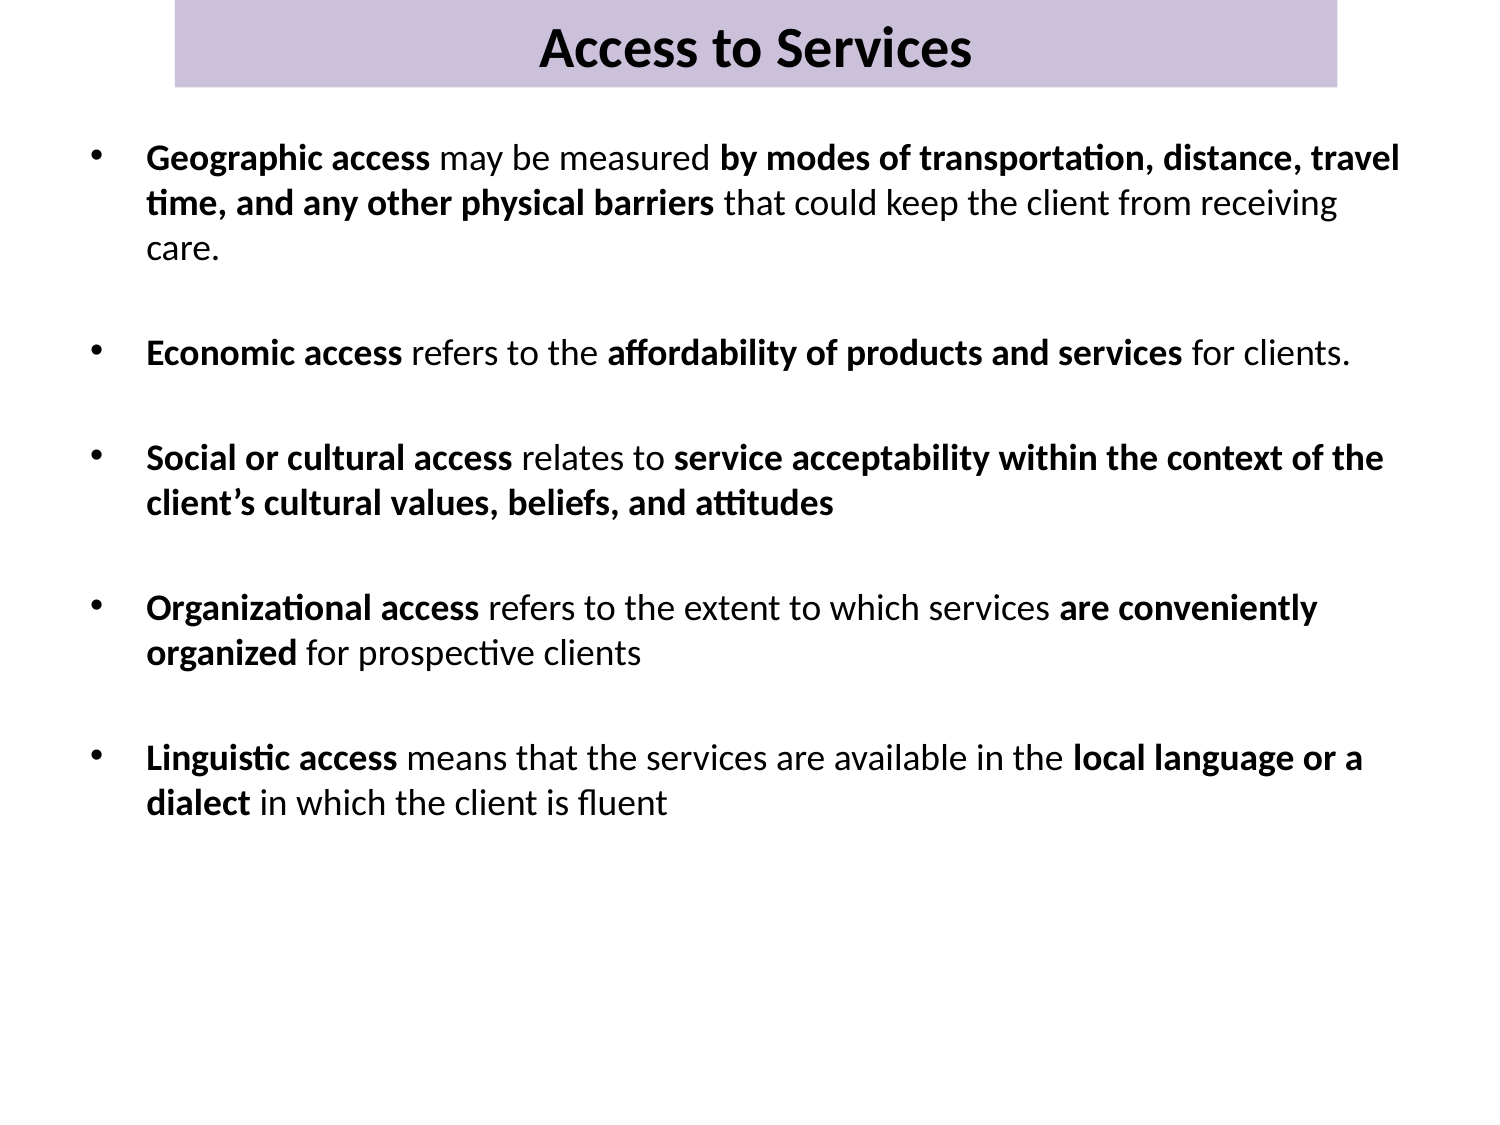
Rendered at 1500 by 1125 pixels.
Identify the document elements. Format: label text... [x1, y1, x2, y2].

title Access to Services [174, 0, 1338, 88]
list Geographic access may be measured by modes of transportation, distance, travel time, and any other physical barriers that could keep the client from receiving care. Economic access refers to the affordability of products and services for clients. Social or cultural access relates to service acceptability within the context of the client’s cultural values, beliefs, and attitudes Organizational access refers to the extent to which services are conveniently organized for prospective clients Linguistic access means that the services are available in the local language or a dialect in which the client is fluent [75, 125, 1425, 1005]
